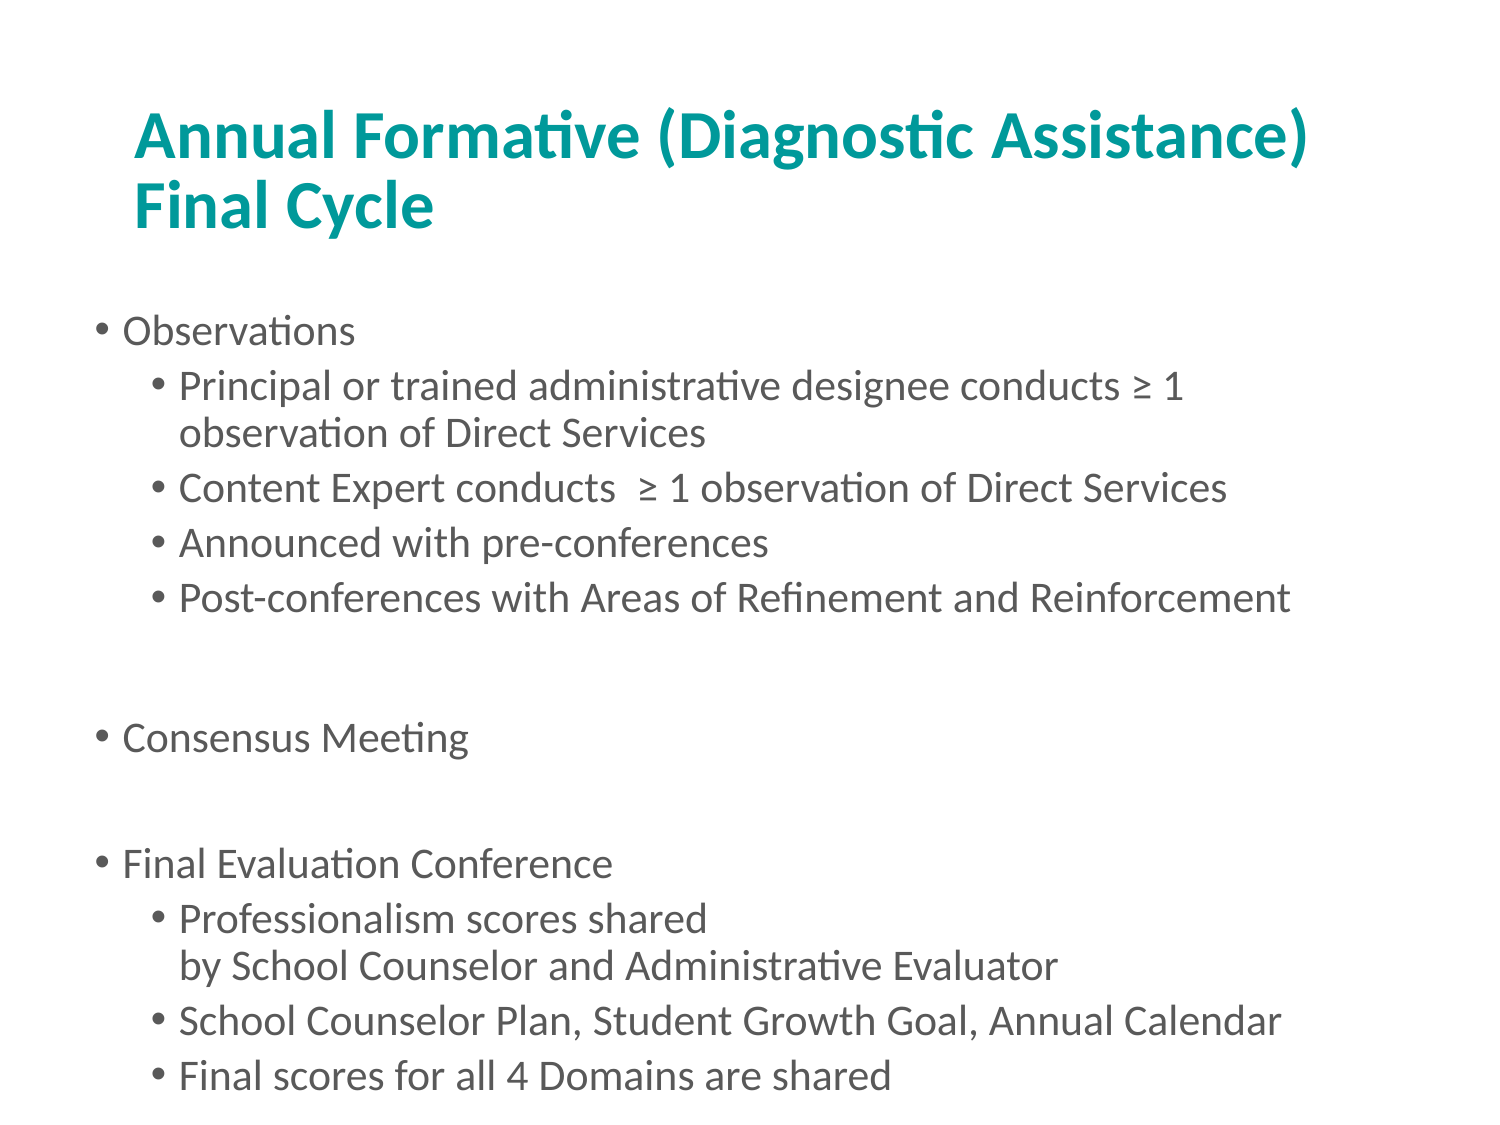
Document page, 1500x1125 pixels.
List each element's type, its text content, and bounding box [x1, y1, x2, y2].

title Annual Formative (Diagnostic Assistance) Final Cycle [134, 32, 1366, 243]
list Observations Principal or trained administrative designee conducts ≥ 1 observation of Direct Services Content Expert conducts ≥ 1 observation of Direct Services Announced with pre-conferences Post-conferences with Areas of Refinement and Reinforcement Consensus Meeting Final Evaluation Conference Professionalism scores shared by School Counselor and Administrative Evaluator School Counselor Plan, Student Growth Goal, Annual Calendar Final scores for all 4 Domains are shared [94, 307, 1326, 1125]
